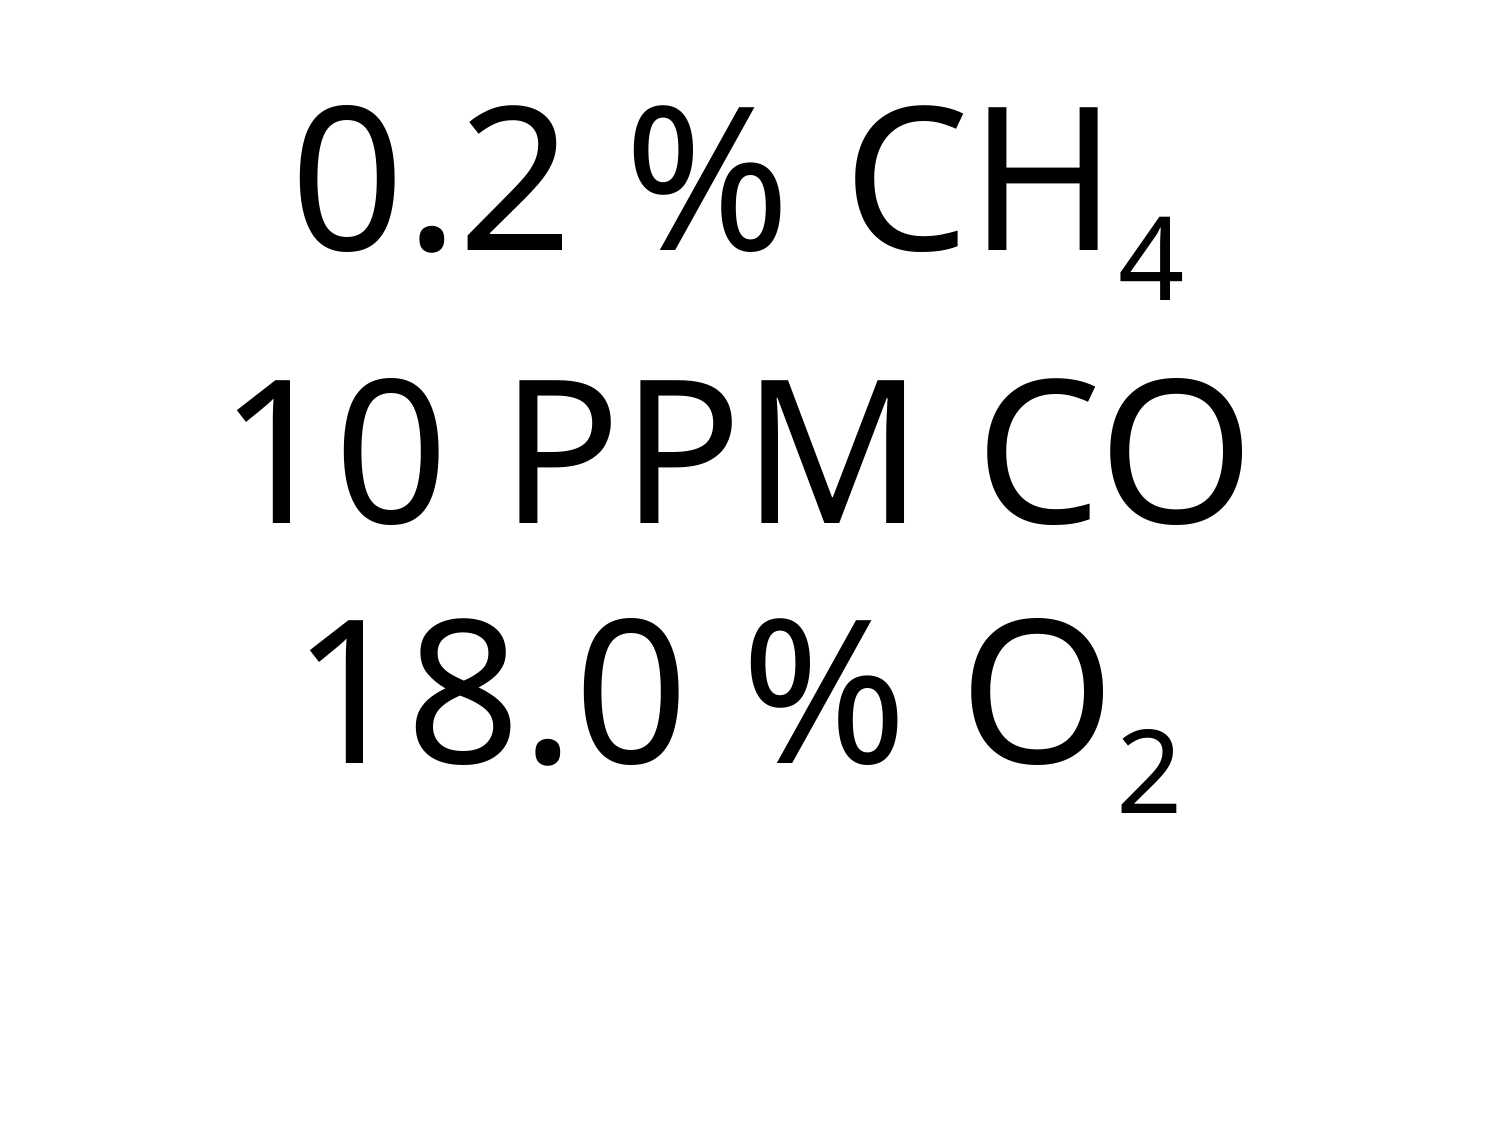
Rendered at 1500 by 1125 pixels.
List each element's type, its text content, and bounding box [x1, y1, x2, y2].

title 0.2 % CH4 10 PPM CO 18.0 % O2 [62, 350, 1413, 538]
